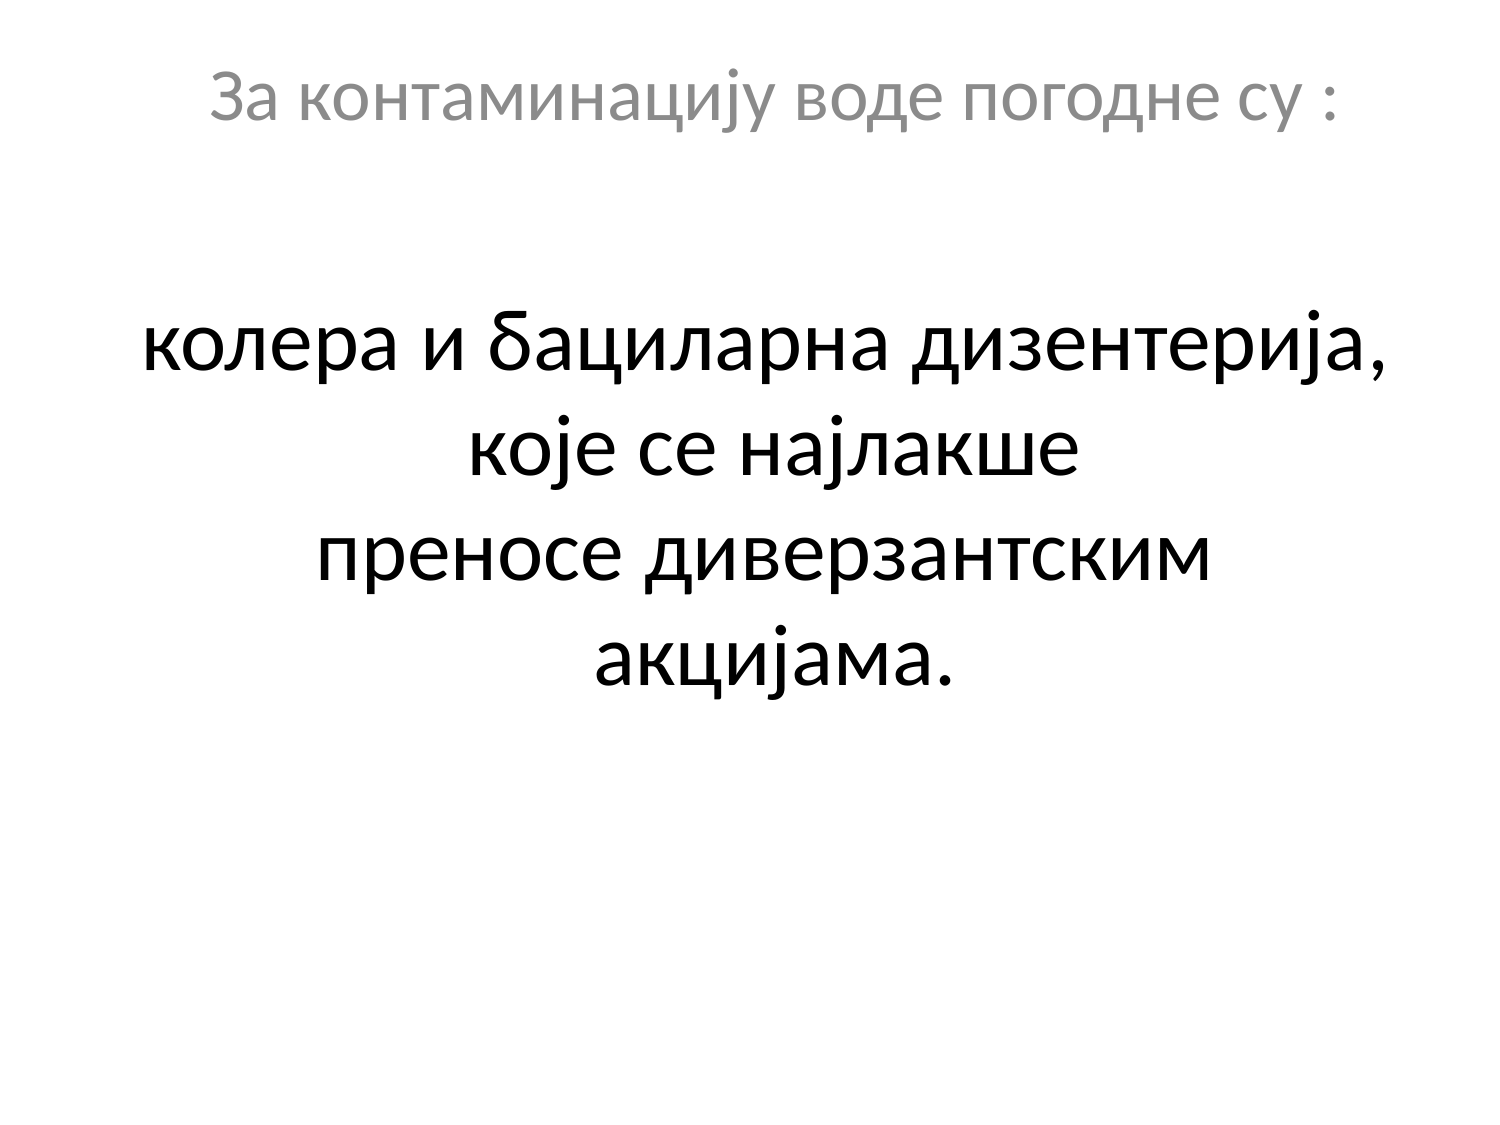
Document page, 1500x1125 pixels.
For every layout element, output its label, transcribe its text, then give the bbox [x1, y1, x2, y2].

subtitle За контаминацију воде погодне су : [112, 37, 1438, 200]
title колера и бациларна дизентерија, које се најлакше преносе диверзантским акцијама. [112, 237, 1438, 825]
